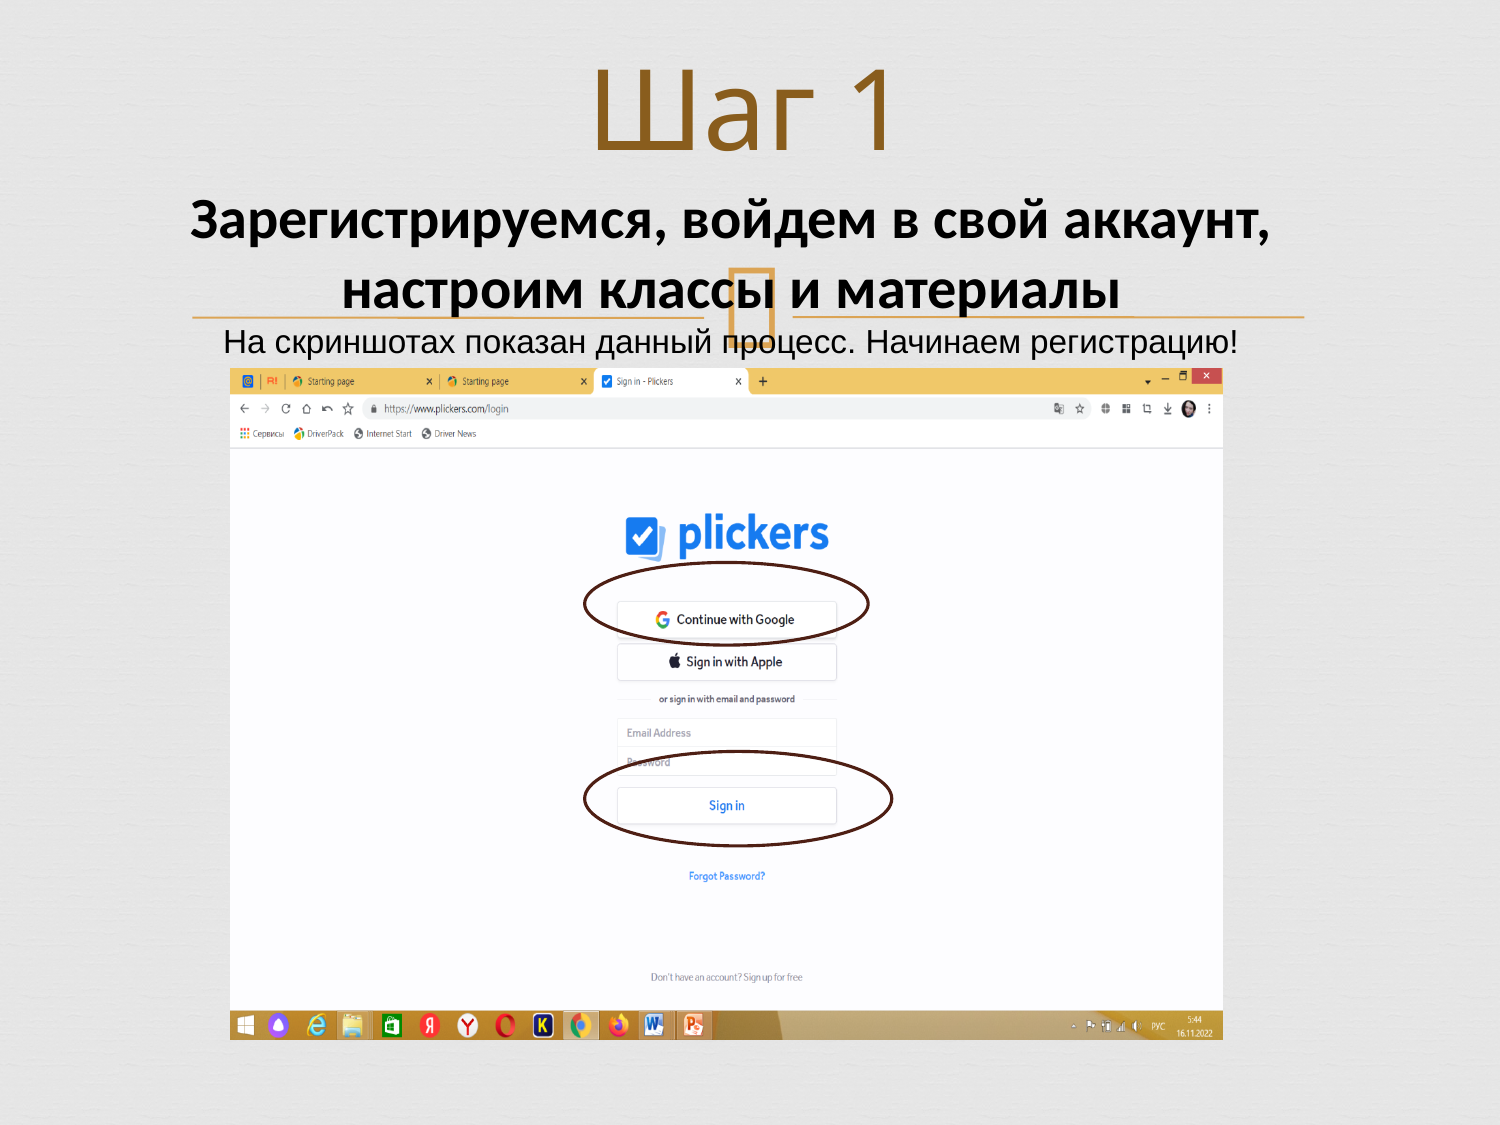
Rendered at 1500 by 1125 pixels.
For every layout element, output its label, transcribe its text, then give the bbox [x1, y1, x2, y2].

picture [229, 368, 1223, 1041]
list Зарегистрируемся, войдем в свой аккаунт, настроим классы и материалы На скриншотах показан данный процесс. Начинаем регистрацию! [123, 192, 1340, 739]
title Шаг 1 [112, 19, 1385, 192]
